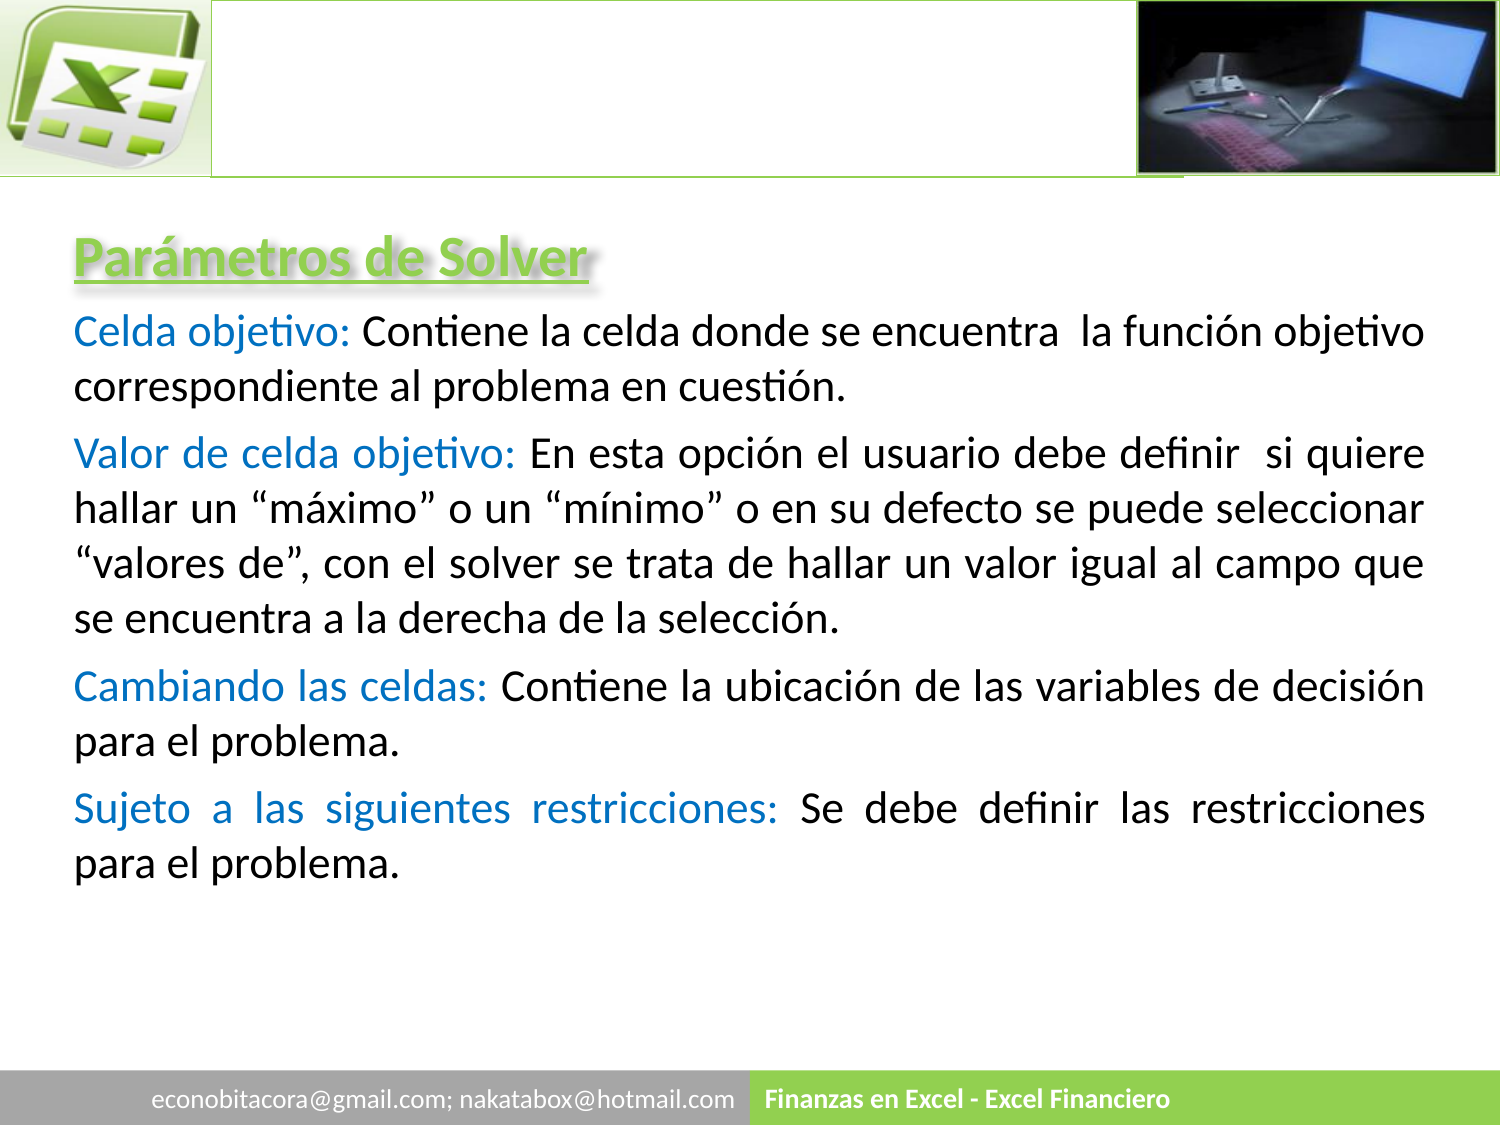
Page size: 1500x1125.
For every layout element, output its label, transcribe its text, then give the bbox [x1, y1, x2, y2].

text_box [212, 0, 1134, 178]
picture [1136, 0, 1500, 177]
text_box Finanzas en Excel - Excel Financiero [749, 1070, 1500, 1125]
picture [0, 0, 212, 177]
text_box Celda objetivo: Contiene la celda donde se encuentra la función objetivo correspondiente al problema en cuestión. Valor de celda objetivo: En esta opción el usuario debe definir si quiere hallar un “máximo” o un “mínimo” o en su defecto se puede seleccionar “valores de”, con el solver se trata de hallar un valor igual al campo que se encuentra a la derecha de la selección. Cambiando las celdas: Contiene la ubicación de las variables de decisión para el problema. Sujeto a las siguientes restricciones: Se debe definir las restricciones para el problema. [58, 292, 1442, 926]
subtitle Parámetros de Solver [58, 210, 622, 292]
text_box econobitacora@gmail.com; nakatabox@hotmail.com [0, 1070, 749, 1125]
